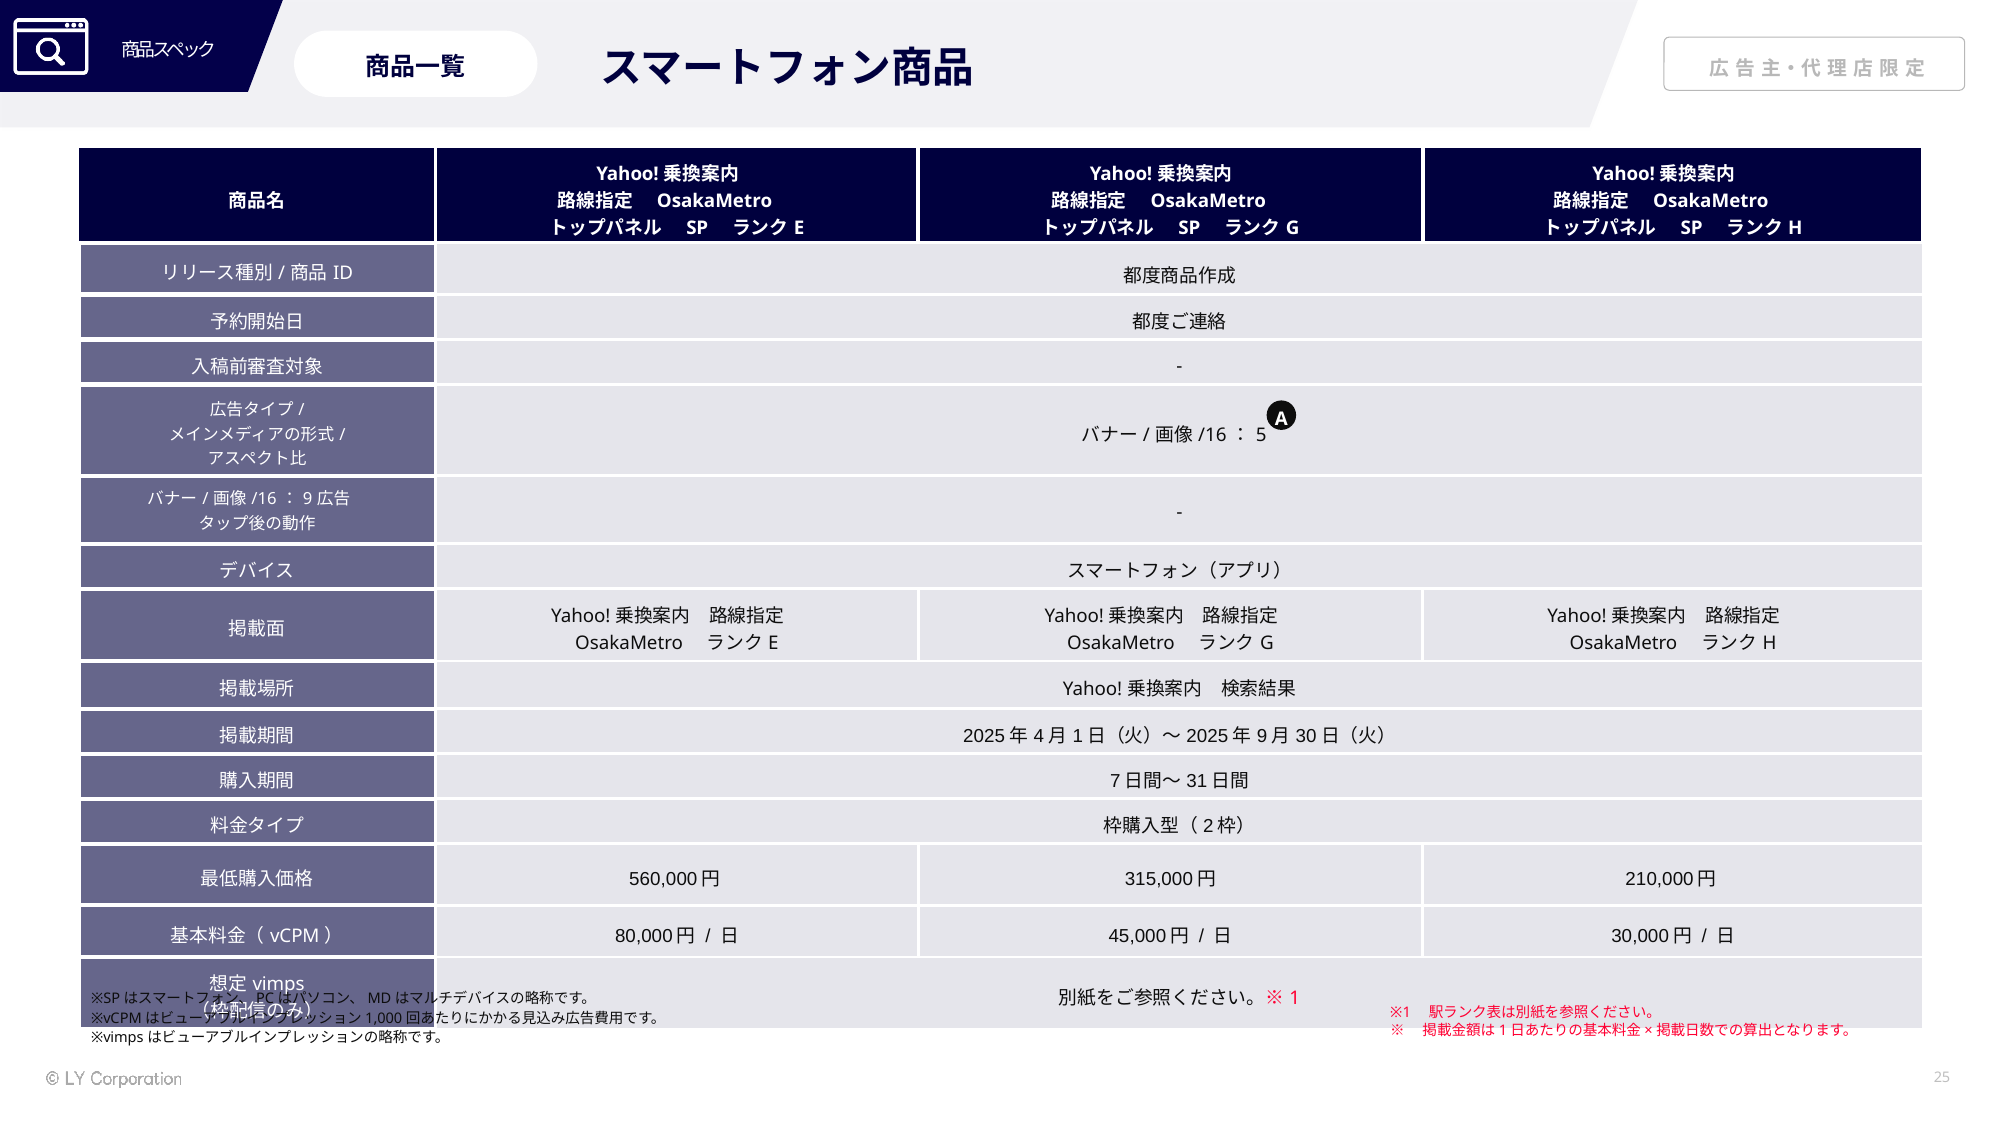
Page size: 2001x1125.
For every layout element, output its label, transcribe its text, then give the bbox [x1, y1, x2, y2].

table_cell Yahoo!乗換案内 路線指定 OsakaMetro ランクE [437, 590, 917, 660]
table_header Yahoo!乗換案内 路線指定 OsakaMetro トップパネル SP ランクG [920, 148, 1421, 241]
table_cell 購入期間 [81, 756, 434, 797]
table_cell 広告タイプ/ メインメディアの形式/ アスペクト比 [81, 387, 434, 474]
table_cell 入稿前審査対象 [81, 342, 434, 382]
table_cell 料金タイプ [81, 801, 434, 842]
table_cell - [437, 477, 1922, 542]
table_cell スマートフォン（アプリ） [437, 545, 1922, 587]
table_cell 80,000円 / 日 [437, 907, 917, 956]
table_cell Yahoo!乗換案内 検索結果 [437, 662, 1922, 707]
text_box ※1 駅ランク表は別紙を参照ください。 ※ 掲載金額は1日あたりの基本料金×掲載日数での算出となります。 [1375, 995, 1873, 1046]
table_cell 2025年4月1日（火）～2025年9月30日（火） [437, 710, 1922, 752]
list スマートフォン商品 [599, 41, 1481, 97]
table_cell 掲載面 [81, 591, 434, 659]
table_cell デバイス [81, 546, 434, 587]
table_cell 基本料金（vCPM） [81, 907, 434, 955]
table_cell 7日間～31日間 [437, 755, 1922, 797]
table_cell 210,000円 [1424, 845, 1922, 904]
list 商品スペック [97, 13, 240, 81]
picture [46, 1071, 181, 1088]
table_header Yahoo!乗換案内 路線指定 OsakaMetro トップパネル SP ランクH [1425, 148, 1921, 241]
text_box 商品一覧 [293, 29, 539, 98]
table_cell バナー/画像/16：9広告 タップ後の動作 [81, 478, 434, 542]
table_cell 都度ご連絡 [437, 296, 1922, 338]
table_cell 最低購入価格 [81, 846, 434, 903]
table_header 商品名 [79, 148, 434, 241]
table_cell 30,000円 / 日 [1424, 907, 1922, 956]
text_box A [1266, 400, 1297, 430]
picture [9, 5, 92, 87]
table_cell Yahoo!乗換案内 路線指定 OsakaMetro ランクG [920, 590, 1421, 660]
table_cell 掲載場所 [81, 663, 434, 707]
table_cell Yahoo!乗換案内 路線指定 OsakaMetro ランクH [1424, 590, 1922, 660]
table_cell 予約開始日 [81, 297, 434, 337]
table_cell 別紙をご参照ください。※1 [437, 958, 1922, 1028]
table_cell リリース種別/商品ID [81, 245, 434, 292]
table_cell 枠購入型（2枠） [437, 800, 1922, 842]
table_cell 45,000円 / 日 [920, 907, 1421, 956]
table_header Yahoo!乗換案内 路線指定 OsakaMetro トップパネル SP ランクE [437, 148, 916, 241]
table_cell 掲載期間 [81, 711, 434, 752]
text_box ※SPはスマートフォン、PCはパソコン、MDはマルチデバイスの略称です。 ※vCPMはビューアブルインプレッション1,000回あたりにかかる見込み広告費用です。 ※vimpsはビューアブルインプレッションの略称です。 [91, 987, 774, 1046]
table_cell 都度商品作成 [437, 244, 1922, 293]
table_cell 想定vimps （枠配信のみ） [81, 959, 434, 1027]
table_cell - [437, 341, 1922, 383]
table_cell バナー/画像/16：5 [437, 386, 1922, 474]
table_cell 560,000円 [437, 845, 917, 904]
table_cell 315,000円 [920, 845, 1421, 904]
